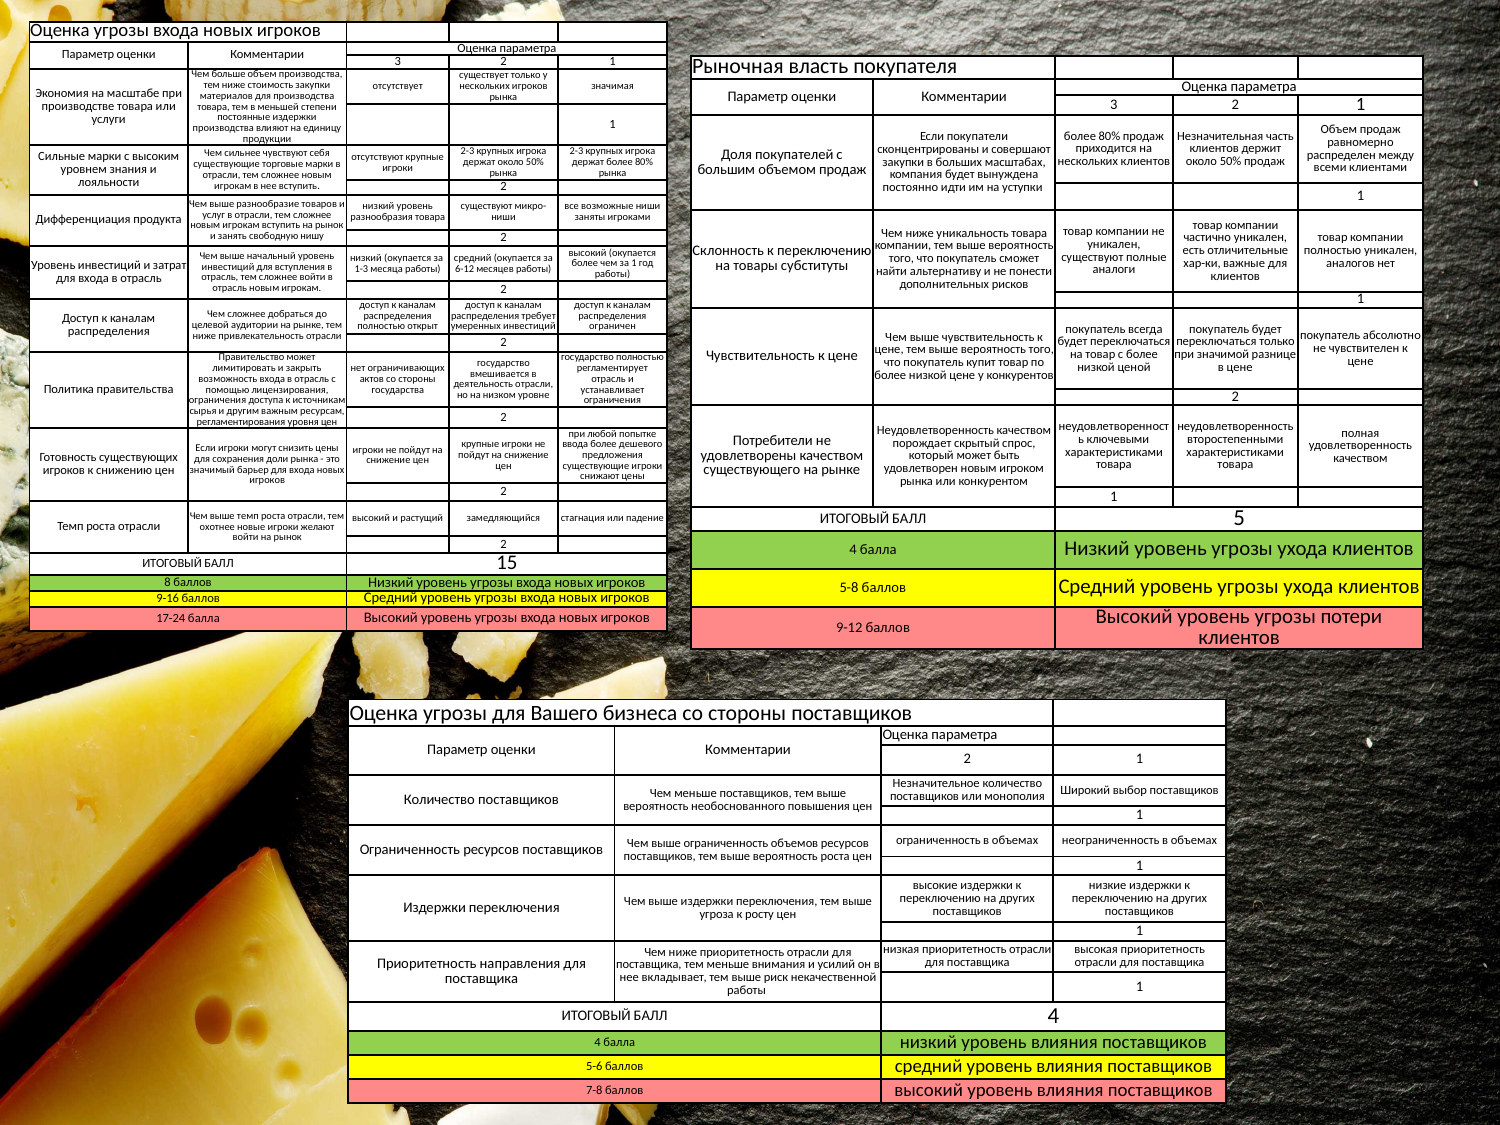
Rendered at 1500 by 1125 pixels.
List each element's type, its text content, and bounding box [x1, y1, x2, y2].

table_cell Низкий уровень угрозы входа новых игроков [347, 576, 666, 590]
table_cell 5-6 баллов [349, 1056, 880, 1078]
table_cell отсутствуют крупные игроки [347, 146, 448, 179]
table_cell Чем выше ограниченность объемов ресурсов поставщиков, тем выше вероятность роста цен [615, 826, 880, 874]
table_cell высокий уровень влияния поставщиков [882, 1080, 1225, 1102]
table_cell 1 [1299, 96, 1422, 114]
table_cell [347, 484, 448, 500]
table_cell 2 [450, 56, 557, 68]
table_header [347, 23, 448, 41]
table_header [1174, 57, 1297, 78]
table_cell [559, 231, 666, 245]
table_cell Склонность к переключению на товары субституты [692, 211, 872, 307]
table_cell Чем сильнее чувствуют себя существующие торговые марки в отрасли, тем сложнее новым игрокам в нее вступить. [189, 146, 346, 194]
table_cell Потребители не удовлетворены качеством существующего на рынке [692, 406, 872, 506]
table_cell Параметр оценки [30, 43, 187, 68]
table_cell Неудовлетворенность качеством порождает скрытый спрос, который может быть удовлетворен новым игроком рынка или конкурентом [874, 406, 1054, 506]
table_cell 1 [1299, 184, 1422, 209]
table_cell [559, 484, 666, 500]
table_cell Оценка параметра [1056, 80, 1422, 94]
table_cell 5-8 баллов [692, 570, 1054, 606]
table_cell Экономия на масштабе при производстве товара или услуги [30, 70, 187, 144]
table_cell более 80% продаж приходится на нескольких клиентов [1056, 116, 1172, 182]
table_cell Средний уровень угрозы входа новых игроков [347, 592, 666, 606]
table_cell покупатель всегда будет переключаться на товар с более низкой ценой [1056, 309, 1172, 388]
table_cell 2 [1174, 96, 1297, 114]
table_header Рыночная власть покупателя [692, 57, 1054, 78]
table_cell 2 [450, 335, 557, 351]
table_cell существует только у нескольких игроков рынка [450, 70, 557, 103]
table_cell государство вмешивается в деятельность отрасли, но на низком уровне [450, 353, 557, 406]
table_cell [559, 335, 666, 351]
table_cell стагнация или падение [559, 502, 666, 535]
table_cell 5 [1056, 508, 1422, 530]
table_cell [1299, 390, 1422, 404]
table_cell [882, 857, 1052, 874]
table_cell отсутствует [347, 70, 448, 103]
table_cell 2-3 крупных игрока держат около 50% рынка [450, 146, 557, 179]
table_cell [347, 537, 448, 552]
table_cell неудовлетворенность второстепенными характеристиками товара [1174, 406, 1297, 486]
table_cell 4 [882, 1003, 1225, 1030]
table_cell Если игроки могут снизить цены для сохранения доли рынка - это значимый барьер для входа новых игроков [189, 429, 346, 500]
table_cell 2 [450, 484, 557, 500]
table_header [1054, 700, 1225, 725]
table_cell 1 [1056, 488, 1172, 506]
table_cell [882, 923, 1052, 940]
table_cell государство полностью регламентирует отрасль и устанавливает ограничения [559, 353, 666, 406]
table_cell Издержки переключения [349, 876, 614, 940]
table_cell 2 [1174, 390, 1297, 404]
table_cell средний уровень влияния поставщиков [882, 1056, 1225, 1078]
table_cell Низкий уровень угрозы ухода клиентов [1056, 532, 1422, 568]
table_header Оценка угрозы для Вашего бизнеса со стороны поставщиков [349, 700, 1052, 725]
table_cell Чем сложнее добраться до целевой аудитории на рынке, тем ниже привлекательность отрасли [189, 300, 346, 351]
table_cell товар компании полностью уникален, аналогов нет [1299, 211, 1422, 291]
table_cell [1056, 390, 1172, 404]
table_cell [450, 105, 557, 144]
table_cell доступ к каналам распределения требует умеренных инвестиций [450, 300, 557, 333]
table_cell покупатель будет переключаться только при значимой разнице в цене [1174, 309, 1297, 388]
table_cell Незначительная часть клиентов держит около 50% продаж [1174, 116, 1297, 182]
table_cell [1299, 488, 1422, 506]
table_cell 2 [450, 231, 557, 245]
table_cell Уровень инвестиций и затрат для входа в отрасль [30, 247, 187, 298]
table_cell замедляющийся [450, 502, 557, 535]
table_cell [559, 408, 666, 427]
table_cell 1 [559, 105, 666, 144]
table_cell 3 [347, 56, 448, 68]
table_header [1299, 57, 1422, 78]
table_cell ИТОГОВЫЙ БАЛЛ [349, 1003, 880, 1030]
table_cell Объем продаж равномерно распределен между всеми клиентами [1299, 116, 1422, 182]
table_cell низкий уровень разнообразия товара [347, 196, 448, 229]
table_cell Оценка параметра [882, 727, 1052, 744]
table_cell Параметр оценки [692, 80, 872, 114]
table_cell [1056, 184, 1172, 209]
table_cell высокая приоритетность отрасли для поставщика [1054, 942, 1225, 971]
table_cell доступ к каналам распределения полностью открыт [347, 300, 448, 333]
table_cell Если покупатели сконцентрированы и совершают закупки в больших масштабах, компания будет вынуждена постоянно идти им на уступки [874, 116, 1054, 209]
table_cell 2 [450, 408, 557, 427]
table_cell 2-3 крупных игрока держат более 80% рынка [559, 146, 666, 179]
table_cell [347, 335, 448, 351]
table_cell крупные игроки не пойдут на снижение цен [450, 429, 557, 482]
table_cell Средний уровень угрозы ухода клиентов [1056, 570, 1422, 606]
table_cell доступ к каналам распределения ограничен [559, 300, 666, 333]
table_cell 2 [450, 181, 557, 194]
table_cell 9-12 баллов [692, 608, 1054, 648]
table_cell 1 [1054, 857, 1225, 874]
table_cell [559, 282, 666, 298]
picture [0, 0, 1500, 1125]
table_cell товар компании не уникален, существуют полные аналоги [1056, 211, 1172, 291]
table_cell Дифференциация продукта [30, 196, 187, 245]
table_cell [1174, 293, 1297, 307]
table_cell [882, 973, 1052, 1001]
table_cell 1 [1054, 973, 1225, 1001]
table_cell Чем выше издержки переключения, тем выше угроза к росту цен [615, 876, 880, 940]
table_header [1056, 57, 1172, 78]
table_cell 8 баллов [30, 576, 346, 590]
table_cell Приоритетность направления для поставщика [349, 942, 614, 1001]
table_cell Чем меньше поставщиков, тем выше вероятность необоснованного повышения цен [615, 776, 880, 824]
table_cell 1 [1299, 293, 1422, 307]
table_cell 1 [1054, 923, 1225, 940]
table_cell [347, 181, 448, 194]
table_cell Незначительное количество поставщиков или монополия [882, 776, 1052, 805]
table_cell 15 [347, 554, 666, 574]
table_cell существуют микро-ниши [450, 196, 557, 229]
table_cell Количество поставщиков [349, 776, 614, 824]
table_cell Оценка параметра [347, 43, 666, 54]
table_cell низкая приоритетность отрасли для поставщика [882, 942, 1052, 971]
table_cell 2 [882, 746, 1052, 774]
table_cell 4 балла [692, 532, 1054, 568]
table_cell Готовность существующих игроков к снижению цен [30, 429, 187, 500]
table_cell неудовлетворенность ключевыми характеристиками товара [1056, 406, 1172, 486]
table_cell покупатель абсолютно не чувствителен к цене [1299, 309, 1422, 388]
table_cell 17-24 балла [30, 608, 346, 630]
table_cell 4 балла [349, 1032, 880, 1054]
table_cell Чем больше объем производства, тем ниже стоимость закупки материалов для производства товара, тем в меньшей степени постоянные издержки производства влияют на единицу продукции [189, 70, 346, 144]
table_cell нет ограничивающих актов со стороны государства [347, 353, 448, 406]
table_cell Комментарии [874, 80, 1054, 114]
table_cell 2 [450, 537, 557, 552]
table_cell Политика правительства [30, 353, 187, 427]
table_cell 2 [450, 282, 557, 298]
table_cell Чем выше чувствительность к цене, тем выше вероятность того, что покупатель купит товар по более низкой цене у конкурентов [874, 309, 1054, 404]
table_cell Чувствительность к цене [692, 309, 872, 404]
table_cell [559, 181, 666, 194]
table_cell значимая [559, 70, 666, 103]
table_cell полная удовлетворенность качеством [1299, 406, 1422, 486]
table_cell при любой попытке ввода более дешевого предложения существующие игроки снижают цены [559, 429, 666, 482]
table_cell [559, 537, 666, 552]
table_cell [1174, 184, 1297, 209]
table_cell товар компании частично уникален, есть отличительные хар-ки, важные для клиентов [1174, 211, 1297, 291]
table_cell Комментарии [615, 727, 880, 774]
table_cell [347, 231, 448, 245]
table_cell Высокий уровень угрозы потери клиентов [1056, 608, 1422, 648]
table_header [450, 23, 557, 41]
table_cell [882, 807, 1052, 824]
table_cell Доступ к каналам распределения [30, 300, 187, 351]
table_cell ИТОГОВЫЙ БАЛЛ [692, 508, 1054, 530]
table_cell высокий и растущий [347, 502, 448, 535]
table_cell Правительство может лимитировать и закрыть возможность входа в отрасль с помощью лицензирования, ограничения доступа к источникам сырья и другим важным ресурсам, регламентирования уровня цен [189, 353, 346, 427]
table_cell [347, 408, 448, 427]
table_cell средний (окупается за 6-12 месяцев работы) [450, 247, 557, 280]
table_cell ИТОГОВЫЙ БАЛЛ [30, 554, 346, 574]
table_cell Темп роста отрасли [30, 502, 187, 552]
table_cell Комментарии [189, 43, 346, 68]
table_cell Ограниченность ресурсов поставщиков [349, 826, 614, 874]
table_cell 1 [1054, 807, 1225, 824]
table_cell Доля покупателей с большим объемом продаж [692, 116, 872, 209]
table_cell [347, 282, 448, 298]
table_cell Сильные марки с высоким уровнем знания и лояльности [30, 146, 187, 194]
table_cell неограниченность в объемах [1054, 826, 1225, 856]
table_cell Чем выше темп роста отрасли, тем охотнее новые игроки желают войти на рынок [189, 502, 346, 552]
table_header Оценка угрозы входа новых игроков [30, 23, 346, 41]
table_cell 9-16 баллов [30, 592, 346, 606]
table_cell Чем выше разнообразие товаров и услуг в отрасли, тем сложнее новым игрокам вступить на рынок и занять свободную нишу [189, 196, 346, 245]
table_cell низкий уровень влияния поставщиков [882, 1032, 1225, 1054]
table_cell все возможные ниши заняты игроками [559, 196, 666, 229]
table_cell [1054, 727, 1225, 744]
table_cell высокие издержки к переключению на других поставщиков [882, 876, 1052, 921]
table_cell низкий (окупается за 1-3 месяца работы) [347, 247, 448, 280]
table_cell низкие издержки к переключению на других поставщиков [1054, 876, 1225, 921]
table_cell 3 [1056, 96, 1172, 114]
table_cell высокий (окупается более чем за 1 год работы) [559, 247, 666, 280]
table_cell [1174, 488, 1297, 506]
table_header [559, 23, 666, 41]
table_cell 1 [1054, 746, 1225, 774]
table_cell Параметр оценки [349, 727, 614, 774]
table_cell Высокий уровень угрозы входа новых игроков [347, 608, 666, 630]
table_cell ограниченность в объемах [882, 826, 1052, 856]
table_cell 1 [559, 56, 666, 68]
table_cell Чем ниже приоритетность отрасли для поставщика, тем меньше внимания и усилий он в нее вкладывает, тем выше риск некачественной работы [615, 942, 880, 1001]
table_cell [347, 105, 448, 144]
table_cell 7-8 баллов [349, 1080, 880, 1102]
table_cell Чем выше начальный уровень инвестиций для вступления в отрасль, тем сложнее войти в отрасль новым игрокам. [189, 247, 346, 298]
table_cell [1056, 293, 1172, 307]
table_cell игроки не пойдут на снижение цен [347, 429, 448, 482]
table_cell Чем ниже уникальность товара компании, тем выше вероятность того, что покупатель сможет найти альтернативу и не понести дополнительных рисков [874, 211, 1054, 307]
table_cell Широкий выбор поставщиков [1054, 776, 1225, 805]
